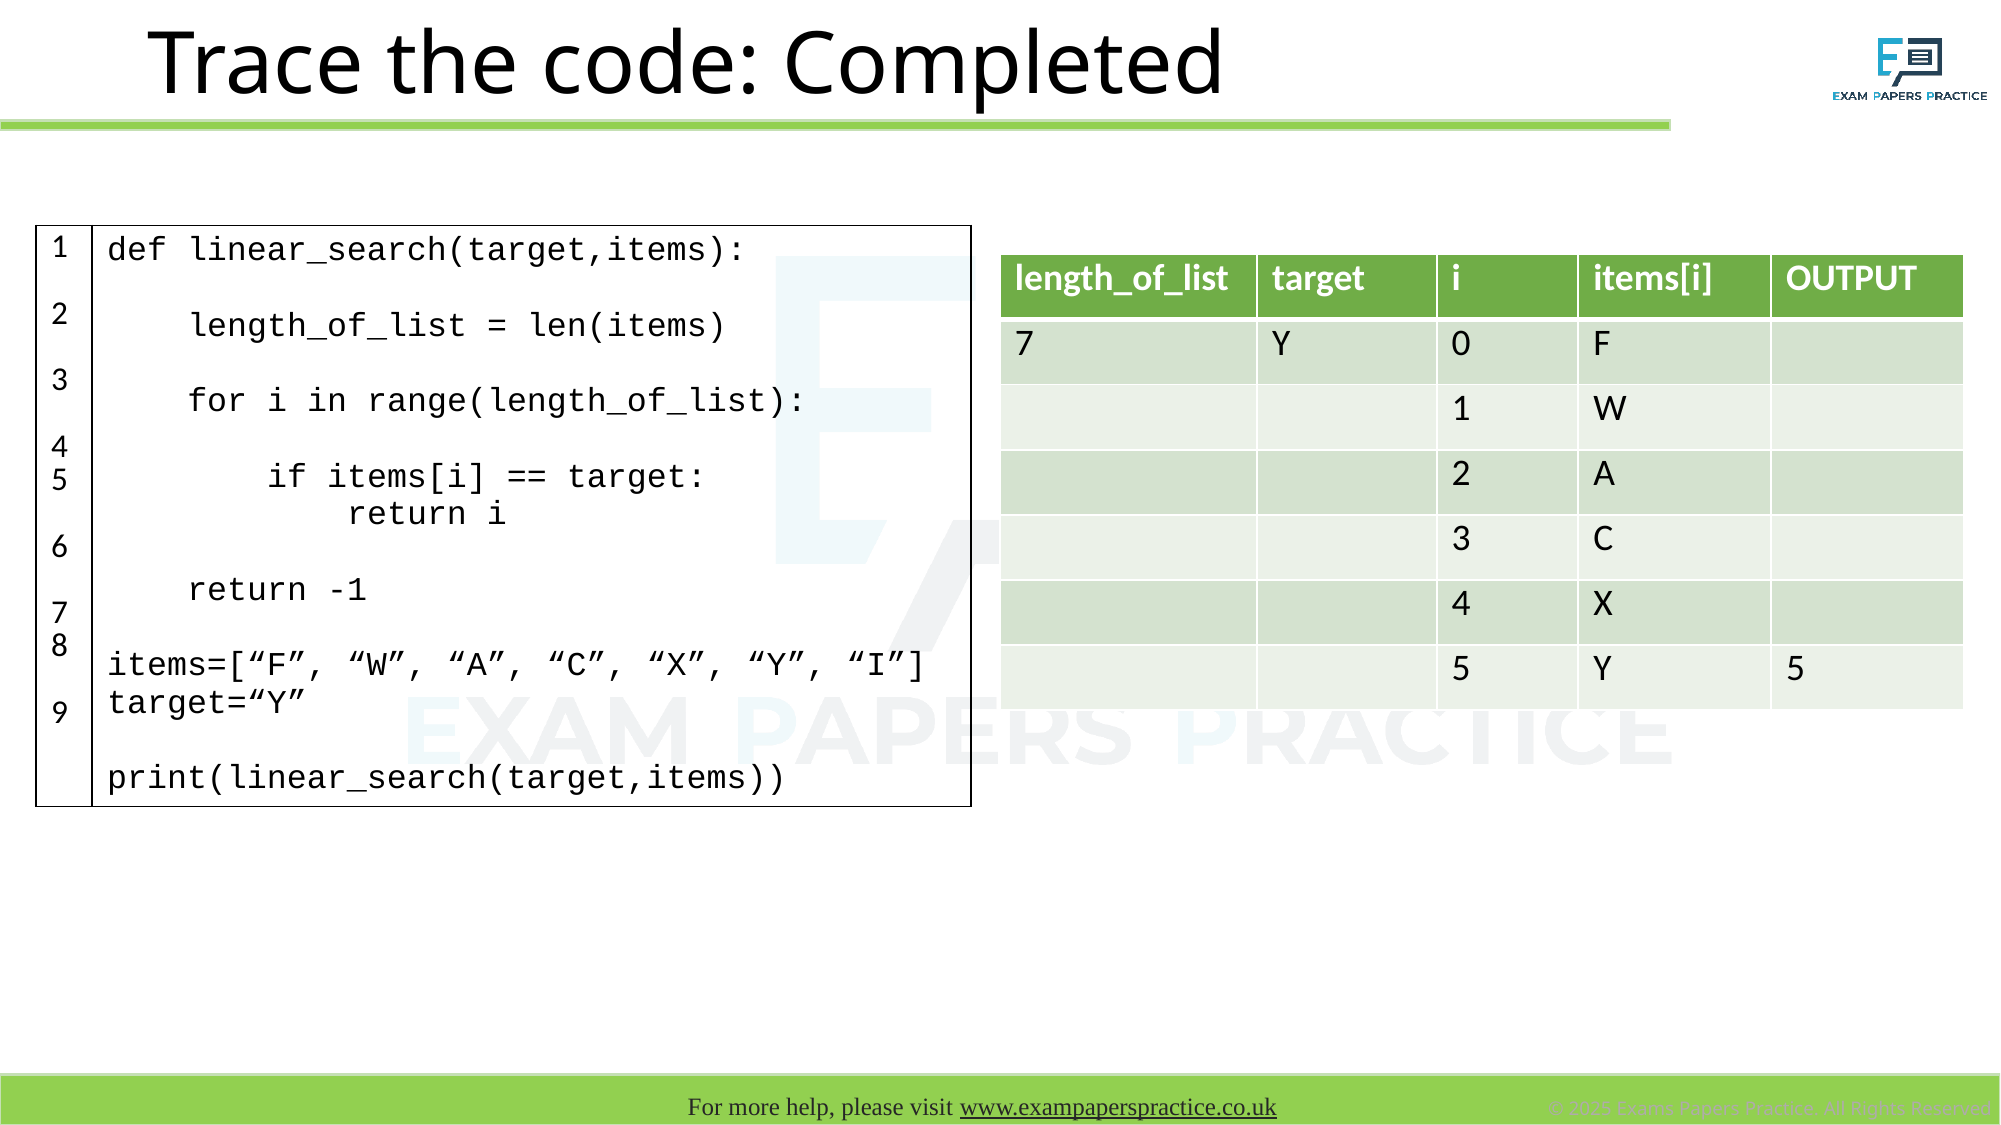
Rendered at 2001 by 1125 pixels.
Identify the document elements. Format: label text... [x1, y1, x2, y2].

table_cell [1001, 581, 1256, 644]
table_cell 5 [1772, 646, 1963, 709]
table_header length_of_list [1001, 255, 1256, 317]
table_header i [1438, 255, 1577, 317]
table_cell [1258, 385, 1436, 449]
table_cell [1772, 385, 1963, 449]
table_header 1 2 3 4 5 6 7 8 9 [37, 226, 91, 806]
table_cell [1258, 451, 1436, 514]
table_cell 3 [1438, 516, 1577, 579]
table_cell [1258, 581, 1436, 644]
table_cell Y [1258, 322, 1436, 384]
table_cell 5 [1438, 646, 1577, 709]
table_cell [1772, 451, 1963, 514]
table_header def linear_search(target,items): length_of_list = len(items) for i in range(length_of_list): if items[i] == target: return i return -1 items=[“F”, “W”, “A”, “C”, “X”, “Y”, “I”] target=“Y” print(linear_search(target,items)) [93, 226, 970, 806]
table_cell Y [1579, 646, 1770, 709]
table_header items[i] [1579, 255, 1770, 317]
table_cell C [1579, 516, 1770, 579]
table_cell 0 [1438, 322, 1577, 384]
table_cell F [1579, 322, 1770, 384]
table_cell X [1579, 581, 1770, 644]
table_cell [1258, 516, 1436, 579]
table_cell [1258, 646, 1436, 709]
table_header OUTPUT [1772, 255, 1963, 317]
table_cell [1001, 646, 1256, 709]
table_cell W [1579, 385, 1770, 449]
table_cell 2 [1438, 451, 1577, 514]
table_cell 7 [1001, 322, 1256, 384]
table_cell [1001, 451, 1256, 514]
table_cell [1772, 581, 1963, 644]
table_cell [1772, 516, 1963, 579]
table_header target [1258, 255, 1436, 317]
table_cell [1001, 385, 1256, 449]
table_cell A [1579, 451, 1770, 514]
table_cell 1 [1438, 385, 1577, 449]
table_cell [1001, 516, 1256, 579]
table_cell 4 [1438, 581, 1577, 644]
table_cell [1772, 322, 1963, 384]
title Trace the code: Completed [132, 11, 1858, 121]
